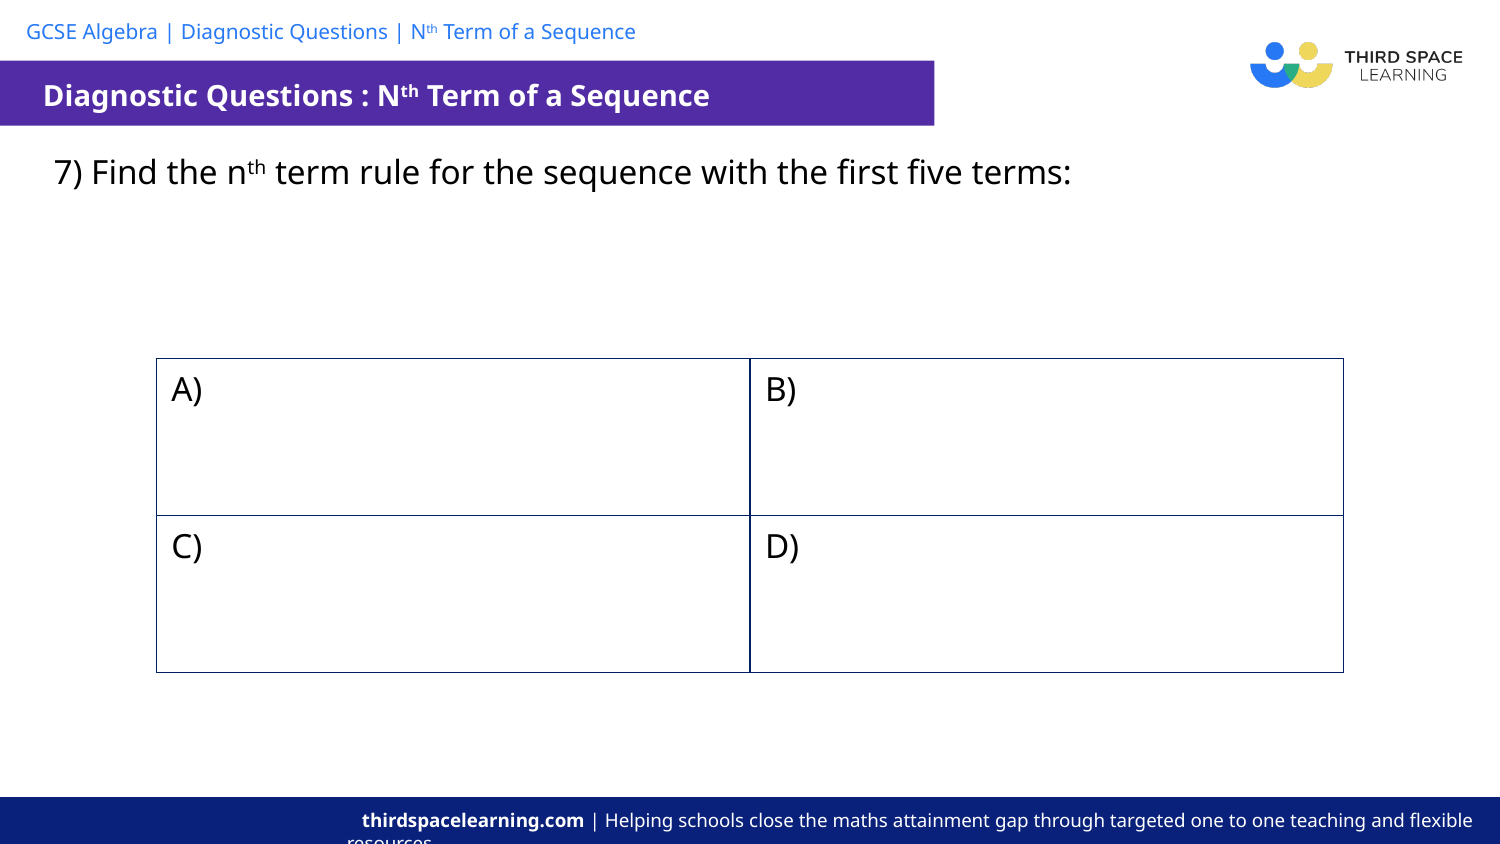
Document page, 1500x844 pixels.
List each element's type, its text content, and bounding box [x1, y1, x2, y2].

picture [1250, 33, 1465, 99]
text_box Diagnostic Questions : Nth Term of a Sequence [27, 61, 849, 127]
